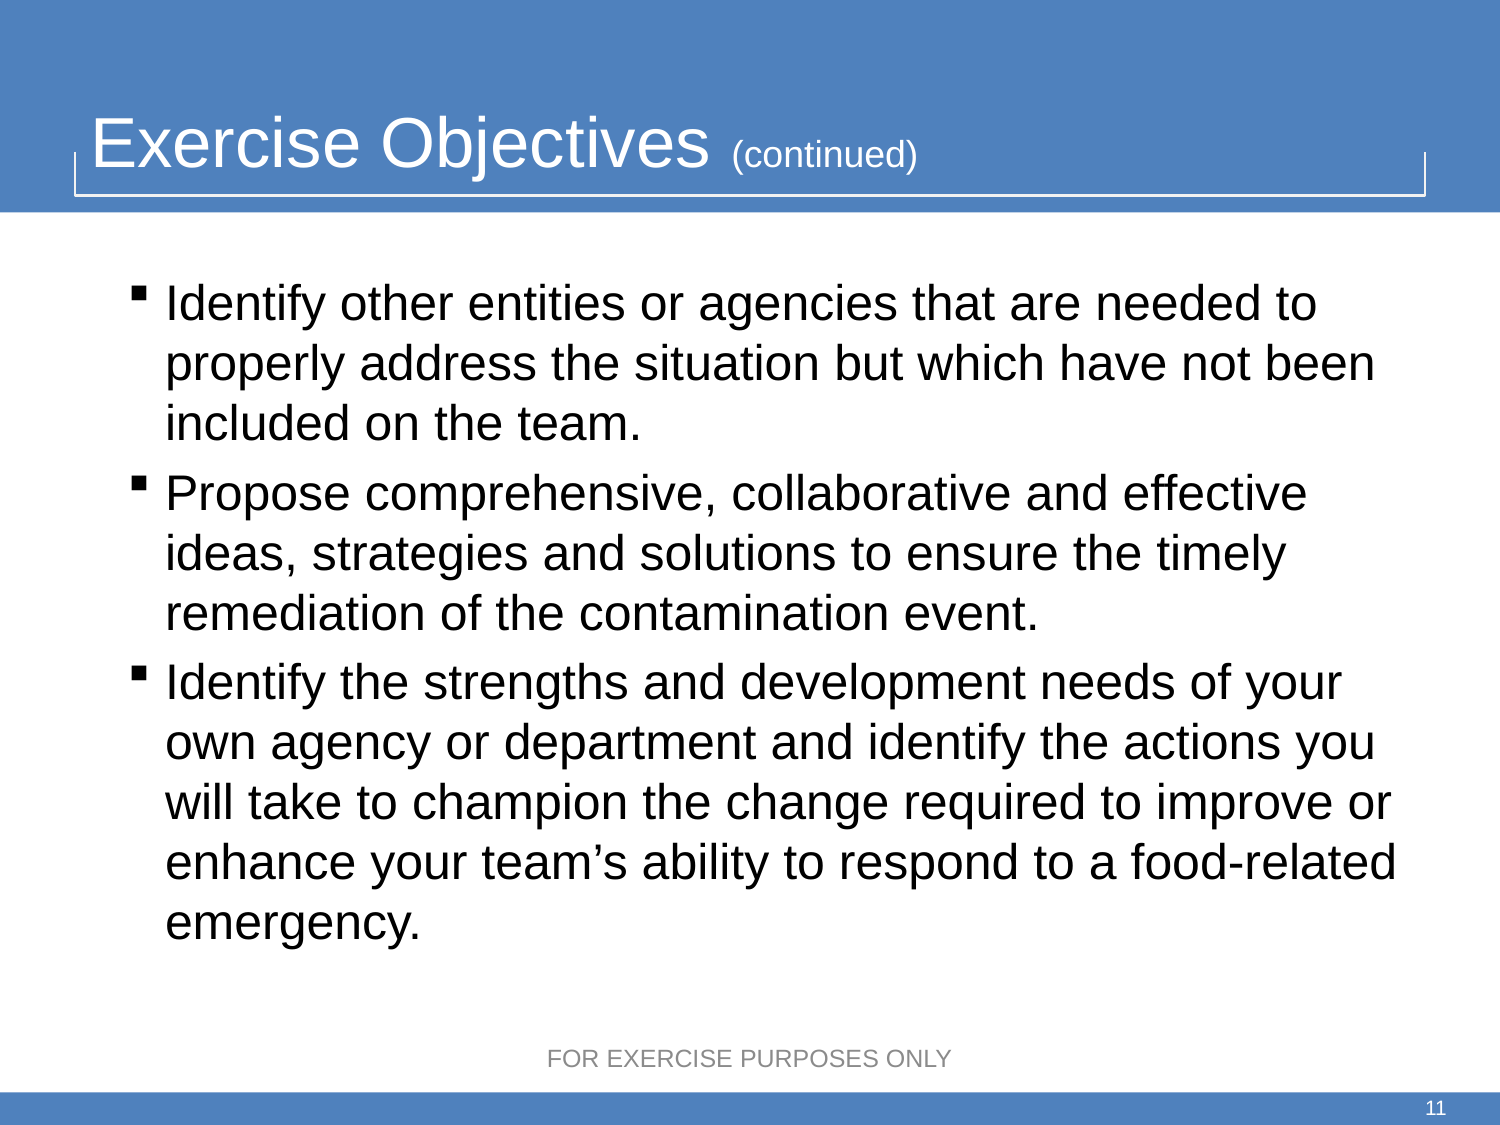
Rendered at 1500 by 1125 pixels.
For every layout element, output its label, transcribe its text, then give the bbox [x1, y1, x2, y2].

title Exercise Objectives (continued) [74, 44, 1426, 233]
list Identify other entities or agencies that are needed to properly address the situation but which have not been included on the team. Propose comprehensive, collaborative and effective ideas, strategies and solutions to ensure the timely remediation of the contamination event. Identify the strengths and development needs of your own agency or department and identify the actions you will take to champion the change required to improve or enhance your team’s ability to respond to a food-related emergency. [74, 262, 1426, 1006]
footer FOR EXERCISE PURPOSES ONLY [512, 1042, 988, 1103]
